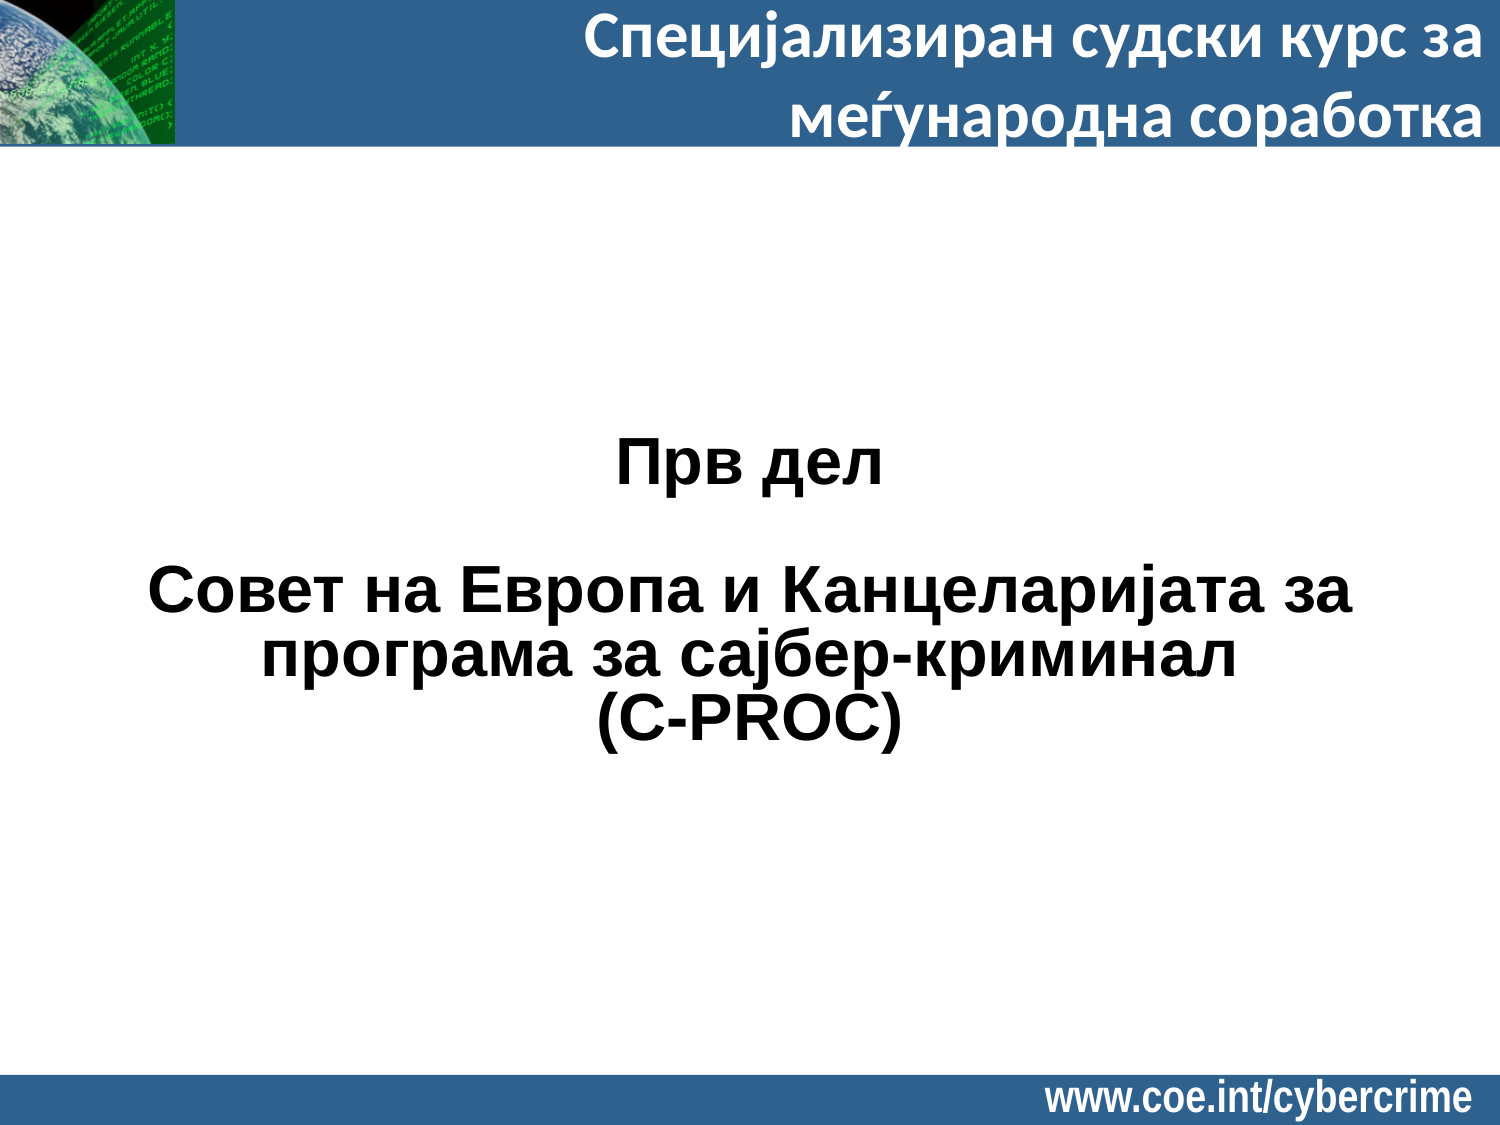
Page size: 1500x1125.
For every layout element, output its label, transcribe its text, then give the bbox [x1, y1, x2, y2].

text_box Специјализиран судски курс за меѓународна соработка [177, 0, 1500, 149]
picture [0, 0, 175, 144]
text_box Прв дел Совет на Европа и Канцеларијата за програма за сајбер-криминал (C-PROC) [50, 425, 1450, 761]
text_box www.coe.int/cybercrime [1030, 1059, 1500, 1125]
text_box [0, 1073, 1030, 1125]
